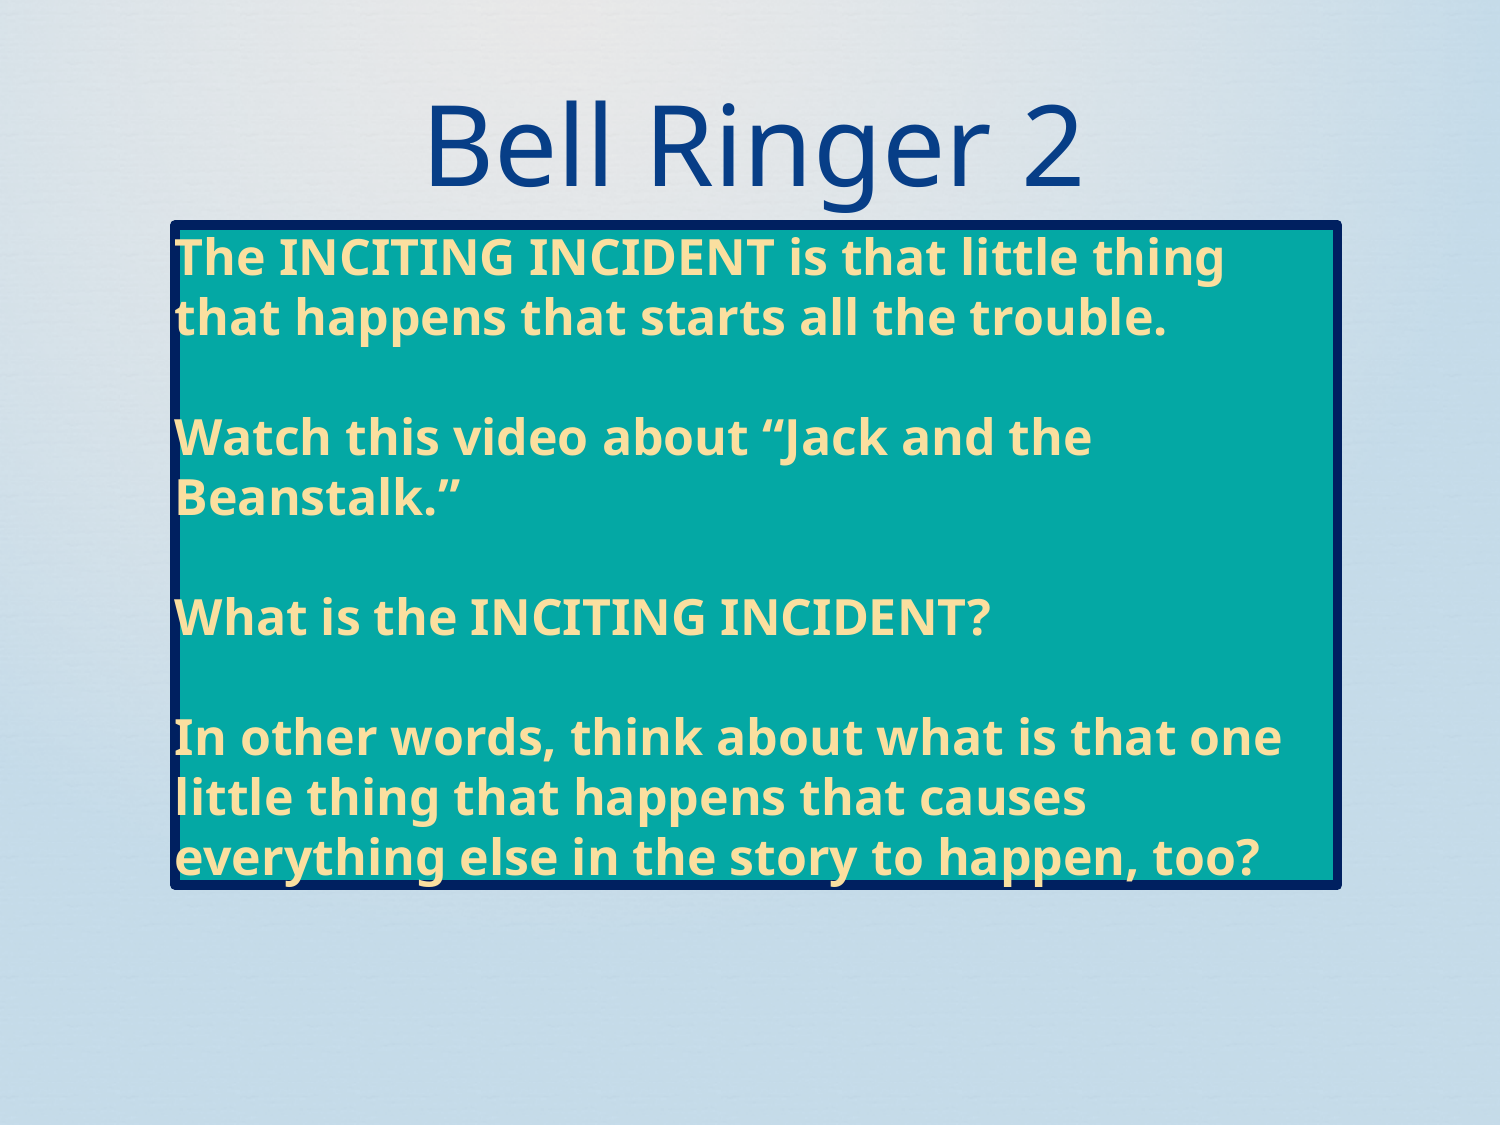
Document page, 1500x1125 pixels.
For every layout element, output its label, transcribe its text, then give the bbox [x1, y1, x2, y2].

title Bell Ringer 2 [117, 54, 1391, 229]
text_box The INCITING INCIDENT is that little thing that happens that starts all the trouble. Watch this video about “Jack and the Beanstalk.” What is the INCITING INCIDENT? In other words, think about what is that one little thing that happens that causes everything else in the story to happen, too? [174, 224, 1338, 885]
